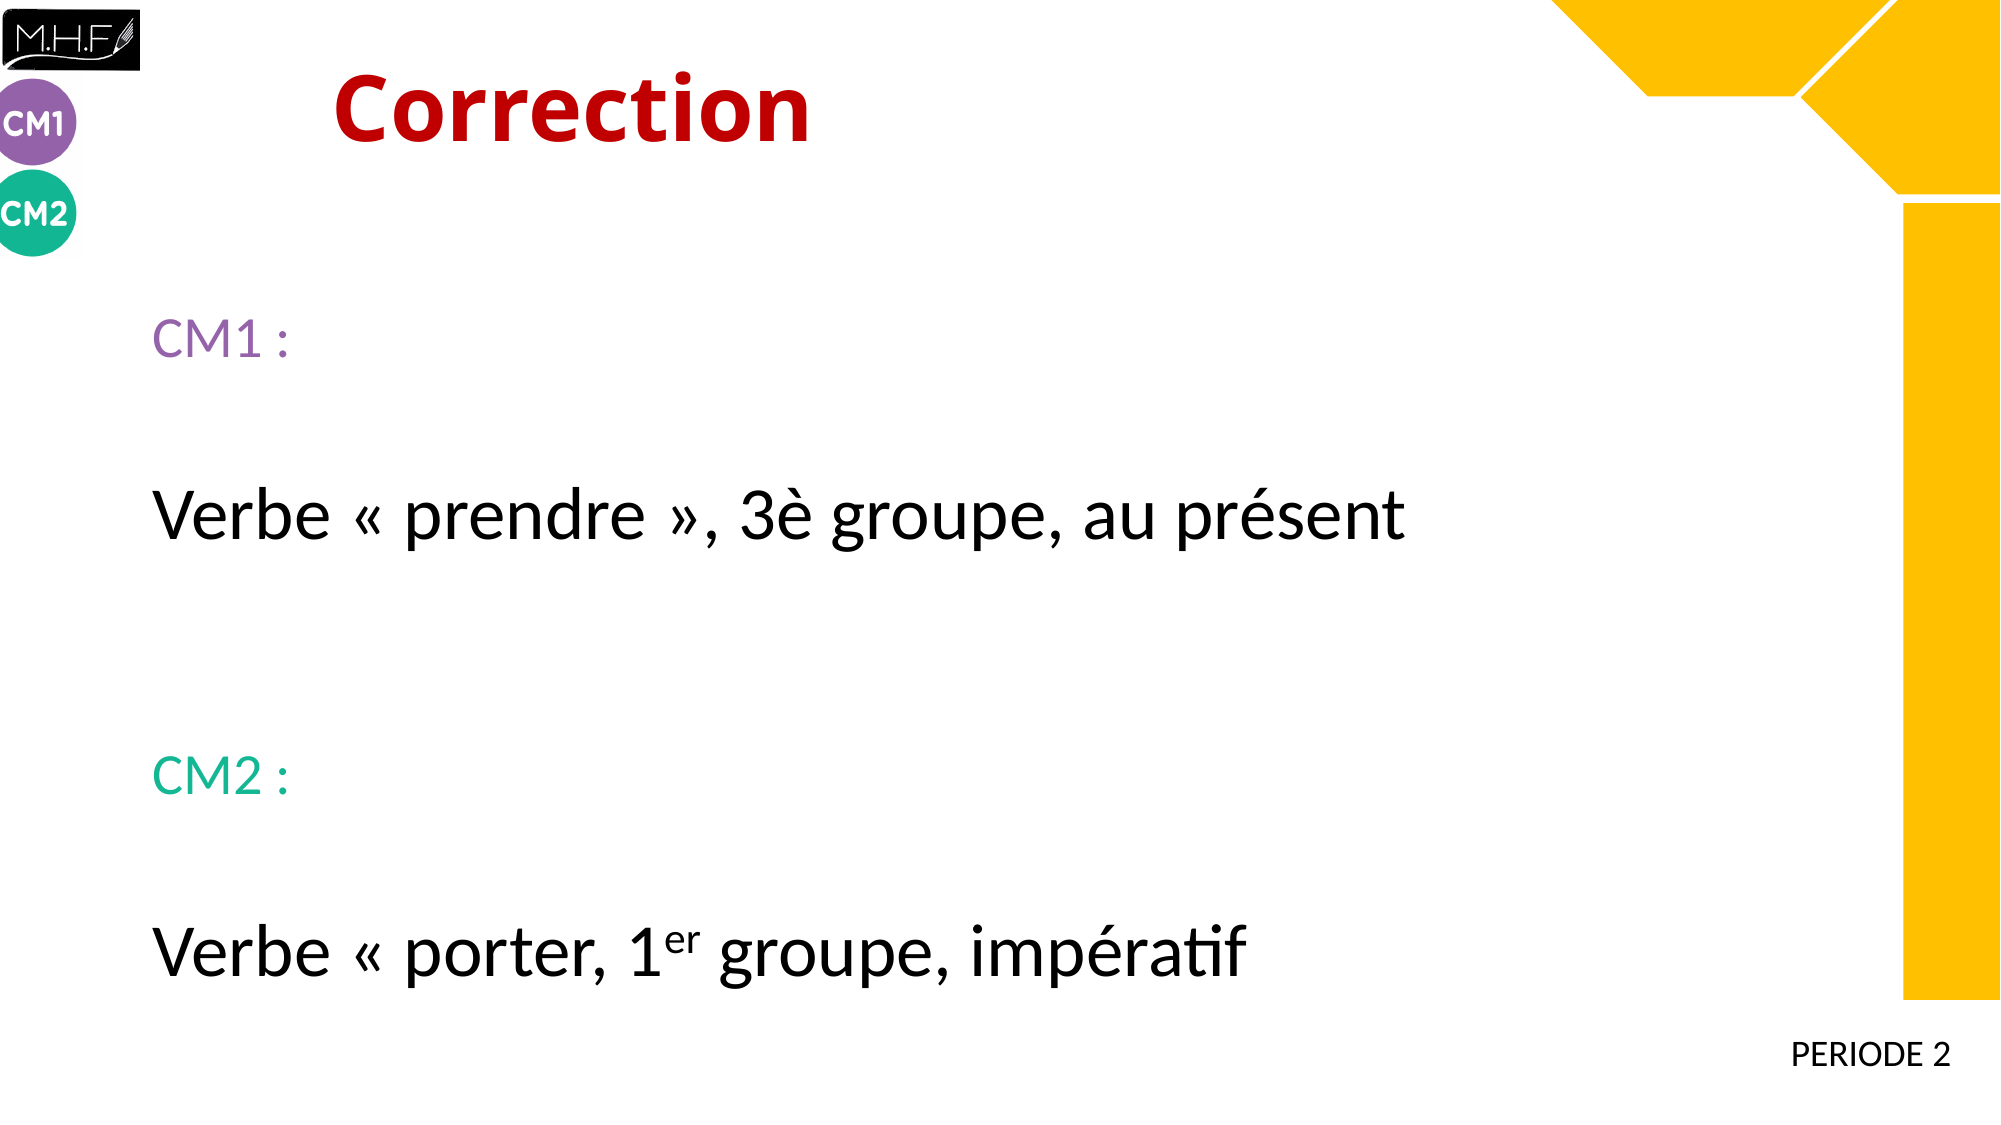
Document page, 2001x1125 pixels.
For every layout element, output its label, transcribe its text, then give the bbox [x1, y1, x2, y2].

list CM1 : Verbe « prendre », 3è groupe, au présent CM2 : Verbe « porter, 1er groupe, impératif [137, 299, 1863, 1037]
picture [0, 7, 140, 259]
text_box [1902, 202, 2000, 1001]
text_box PERIODE 2 [1362, 1021, 1967, 1125]
text_box [1799, 0, 2000, 196]
title Correction [316, 3, 1863, 221]
text_box [1549, 0, 1892, 98]
